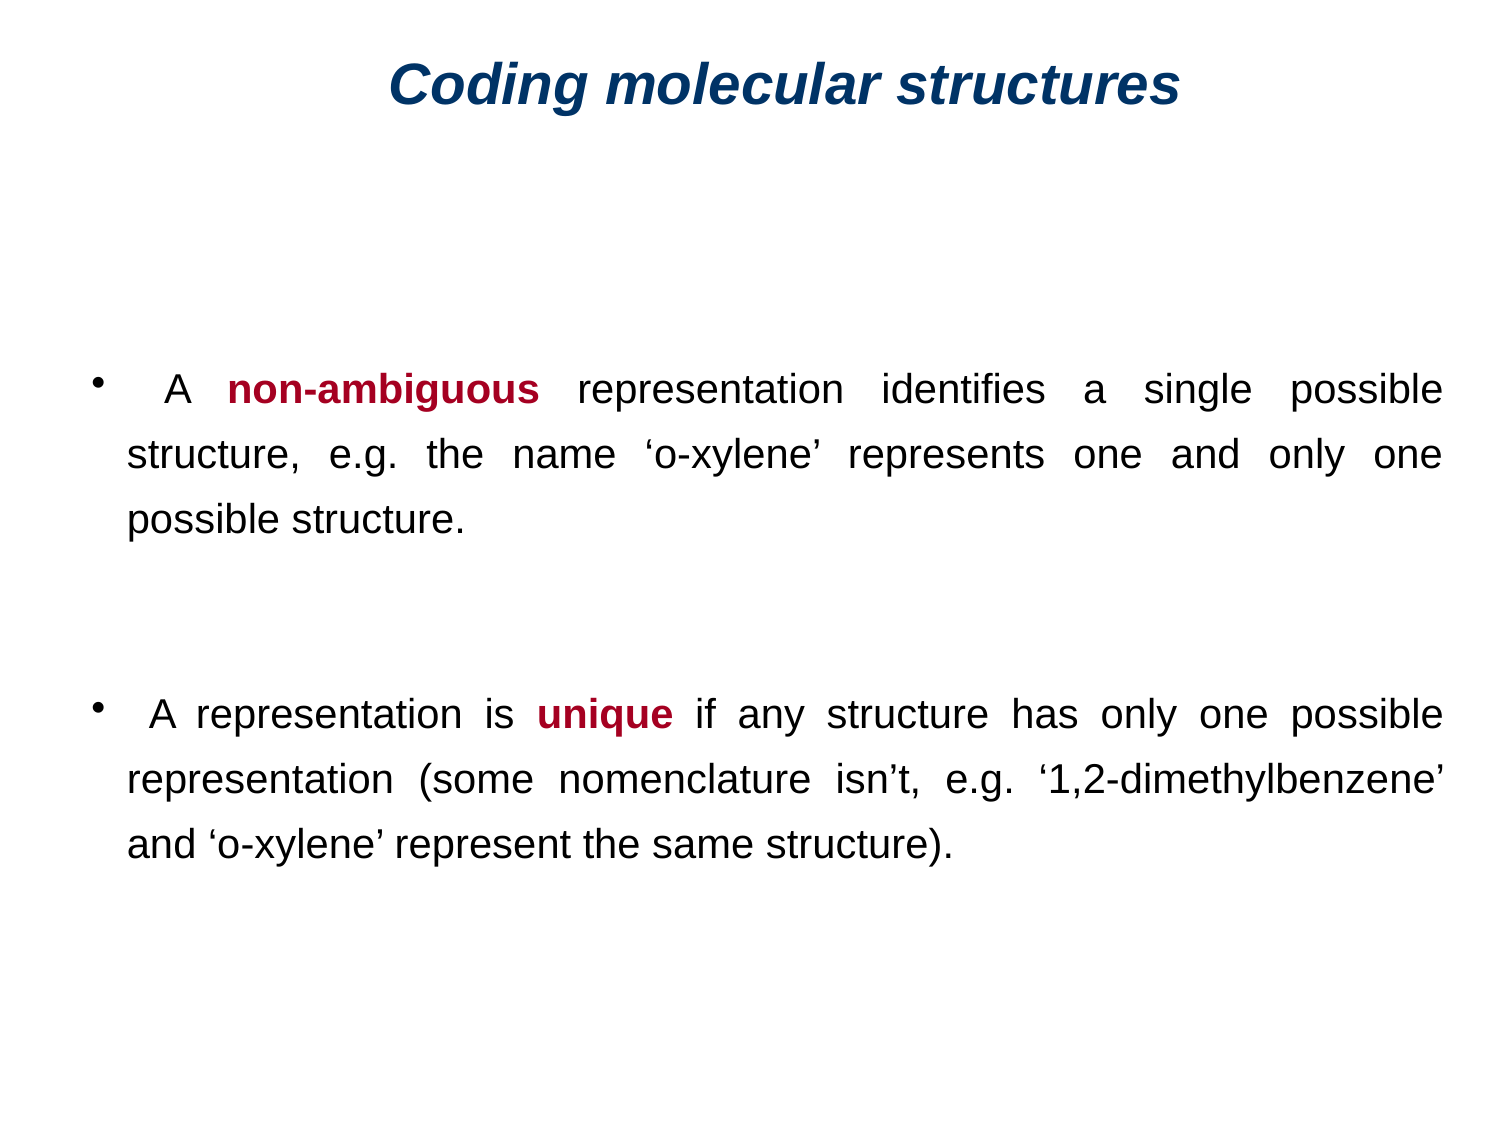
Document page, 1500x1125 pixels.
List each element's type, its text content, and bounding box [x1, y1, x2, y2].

text_box A non-ambiguous representation identifies a single possible structure, e.g. the name ‘o-xylene’ represents one and only one possible structure. A representation is unique if any structure has only one possible representation (some nomenclature isn’t, e.g. ‘1,2-dimethylbenzene’ and ‘o-xylene’ represent the same structure). [76, 339, 1459, 875]
text_box Coding molecular structures [112, 47, 1459, 126]
